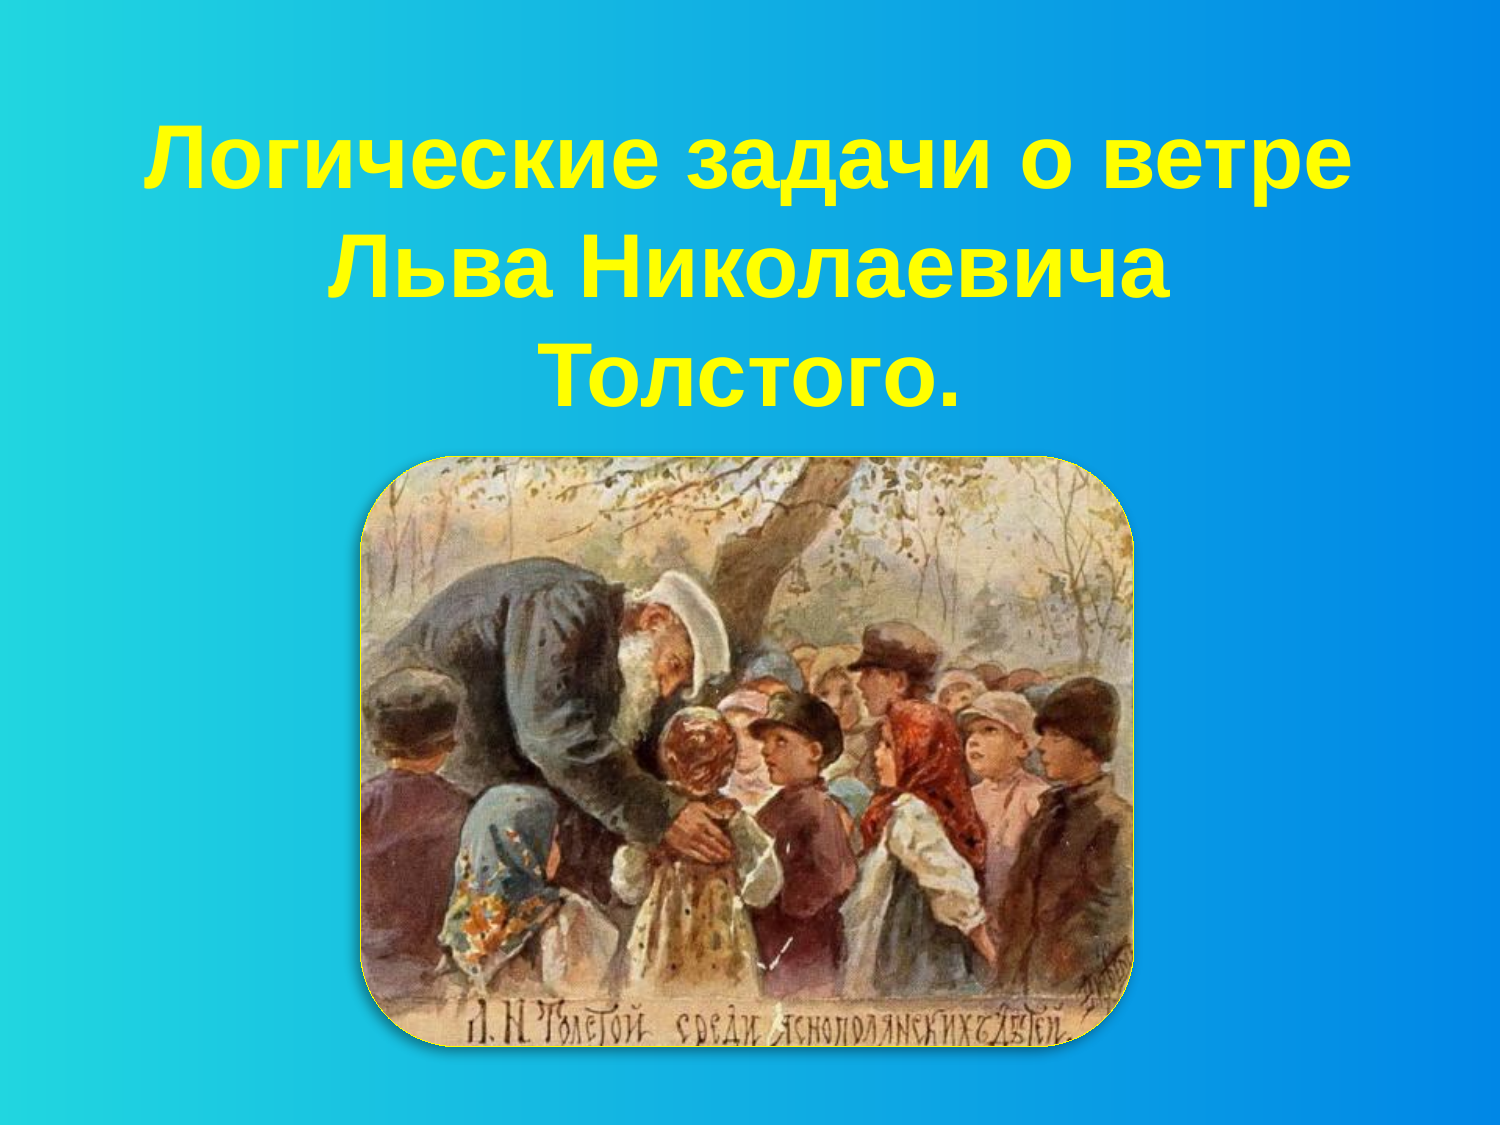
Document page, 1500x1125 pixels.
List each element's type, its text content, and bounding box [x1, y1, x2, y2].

title Логические задачи о ветре Льва Николаевича Толстого. [112, 90, 1388, 433]
picture [609, 1055, 624, 1059]
picture [359, 452, 1133, 1054]
